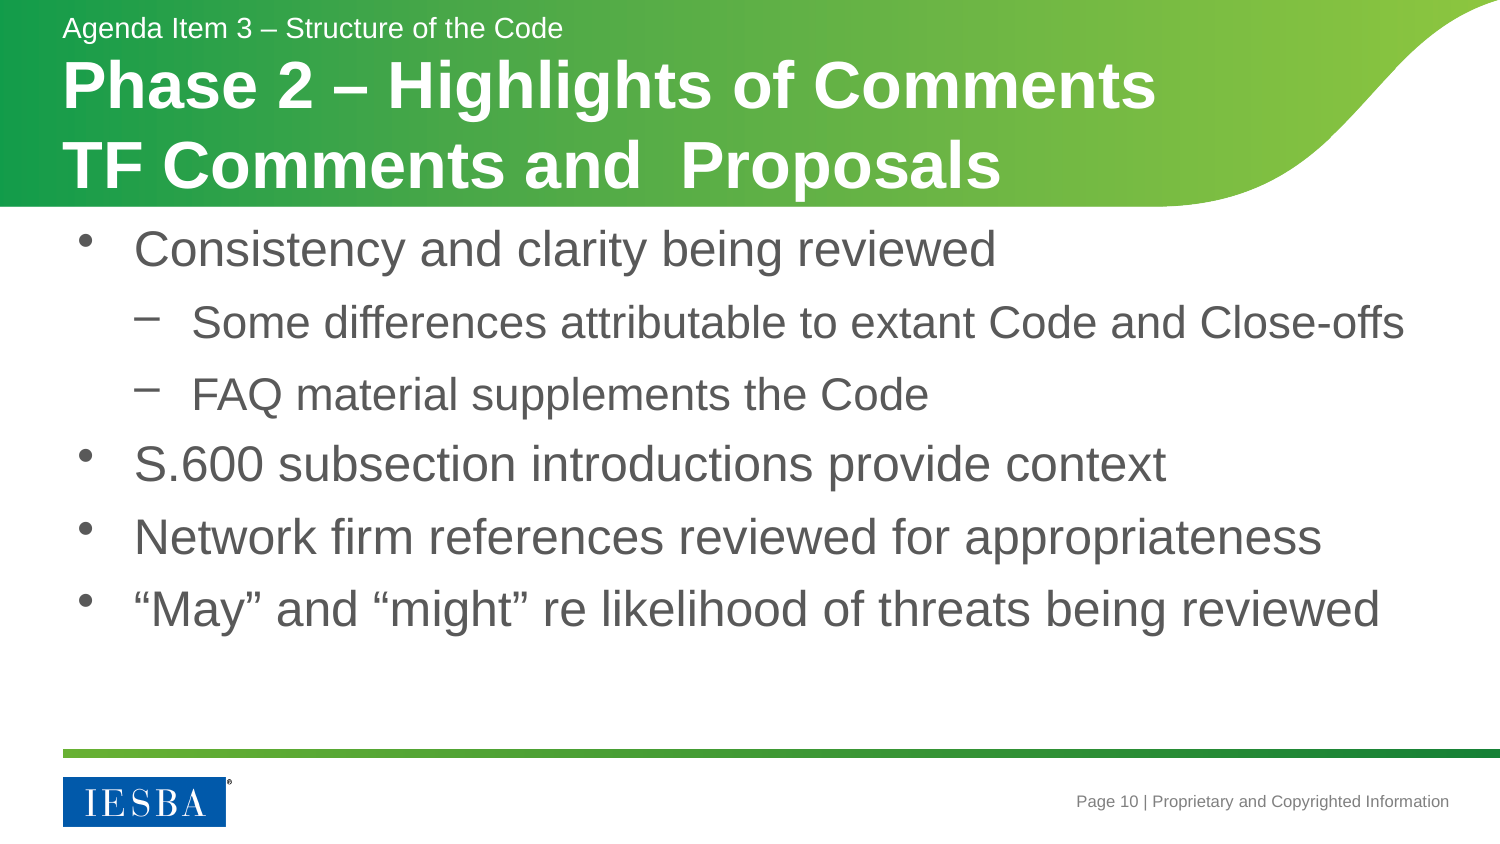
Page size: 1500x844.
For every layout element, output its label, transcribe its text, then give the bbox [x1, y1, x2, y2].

picture [0, 0, 1500, 207]
picture [63, 777, 232, 827]
subtitle Agenda Item 3 – Structure of the Code [62, 9, 825, 47]
list Consistency and clarity being reviewed Some differences attributable to extant Code and Close-offs FAQ material supplements the Code S.600 subsection introductions provide context Network firm references reviewed for appropriateness “May” and “might” re likelihood of threats being reviewed [62, 209, 1500, 724]
title Phase 2 – Highlights of Comments TF Comments and Proposals [62, 59, 1338, 185]
